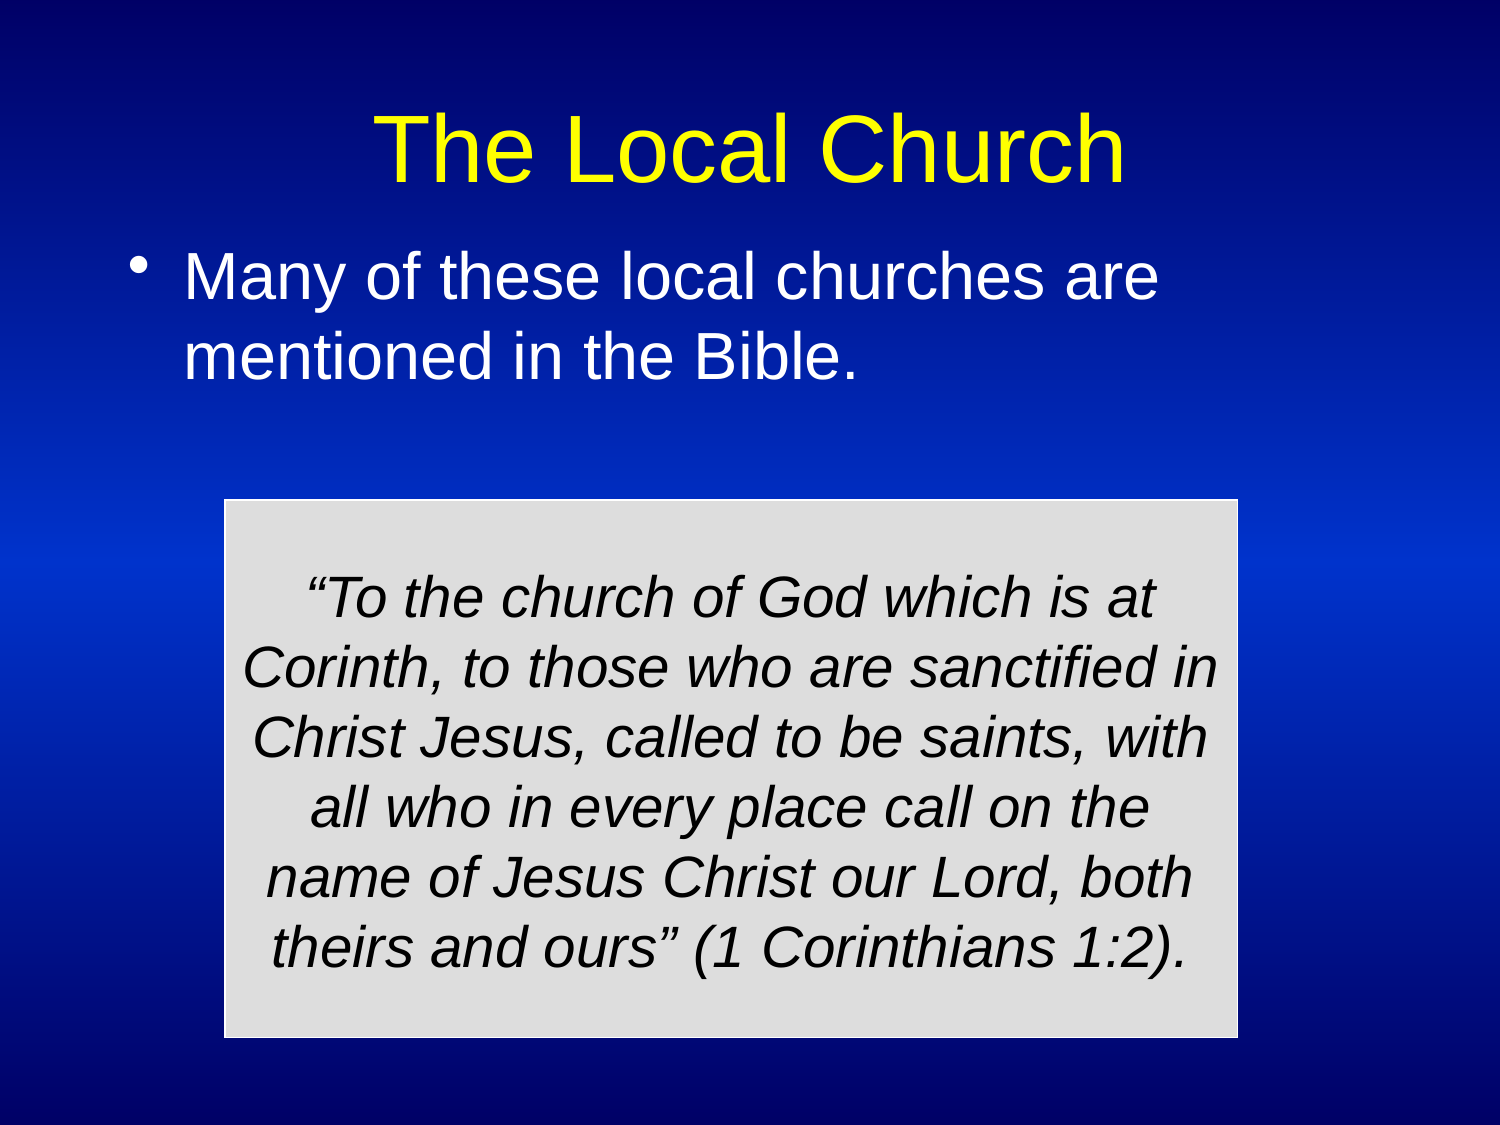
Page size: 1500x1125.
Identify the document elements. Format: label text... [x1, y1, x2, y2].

text_box “To the church of God which is at Corinth, to those who are sanctified in Christ Jesus, called to be saints, with all who in every place call on the name of Jesus Christ our Lord, both theirs and ours” (1 Corinthians 1:2). [225, 499, 1238, 1038]
title The Local Church [37, 50, 1463, 238]
list Many of these local churches are mentioned in the Bible. [112, 224, 1463, 1125]
